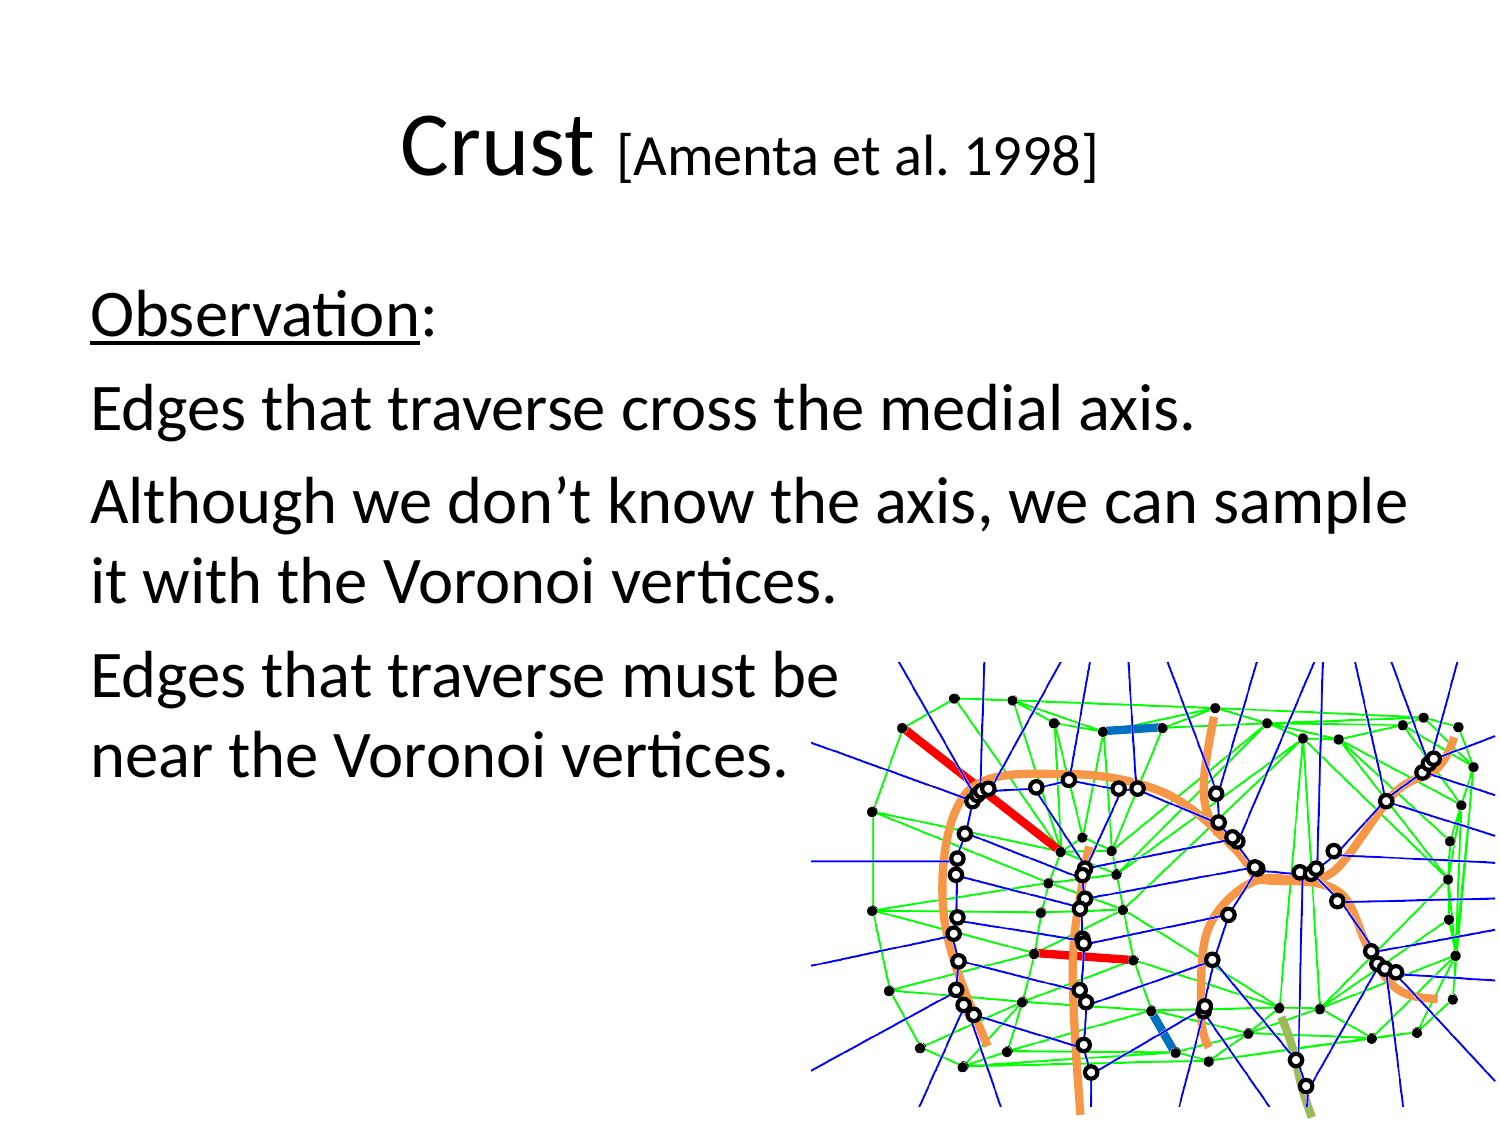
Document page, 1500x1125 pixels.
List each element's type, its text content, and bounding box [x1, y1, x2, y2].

title Crust [Amenta et al. 1998] [75, 45, 1425, 233]
list Observation: Edges that traverse cross the medial axis. Although we don’t know the axis, we can sample it with the Voronoi vertices. Edges that traverse must be near the Voronoi vertices. [75, 262, 1425, 1125]
picture [811, 662, 1500, 1107]
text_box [947, 752, 1441, 1093]
